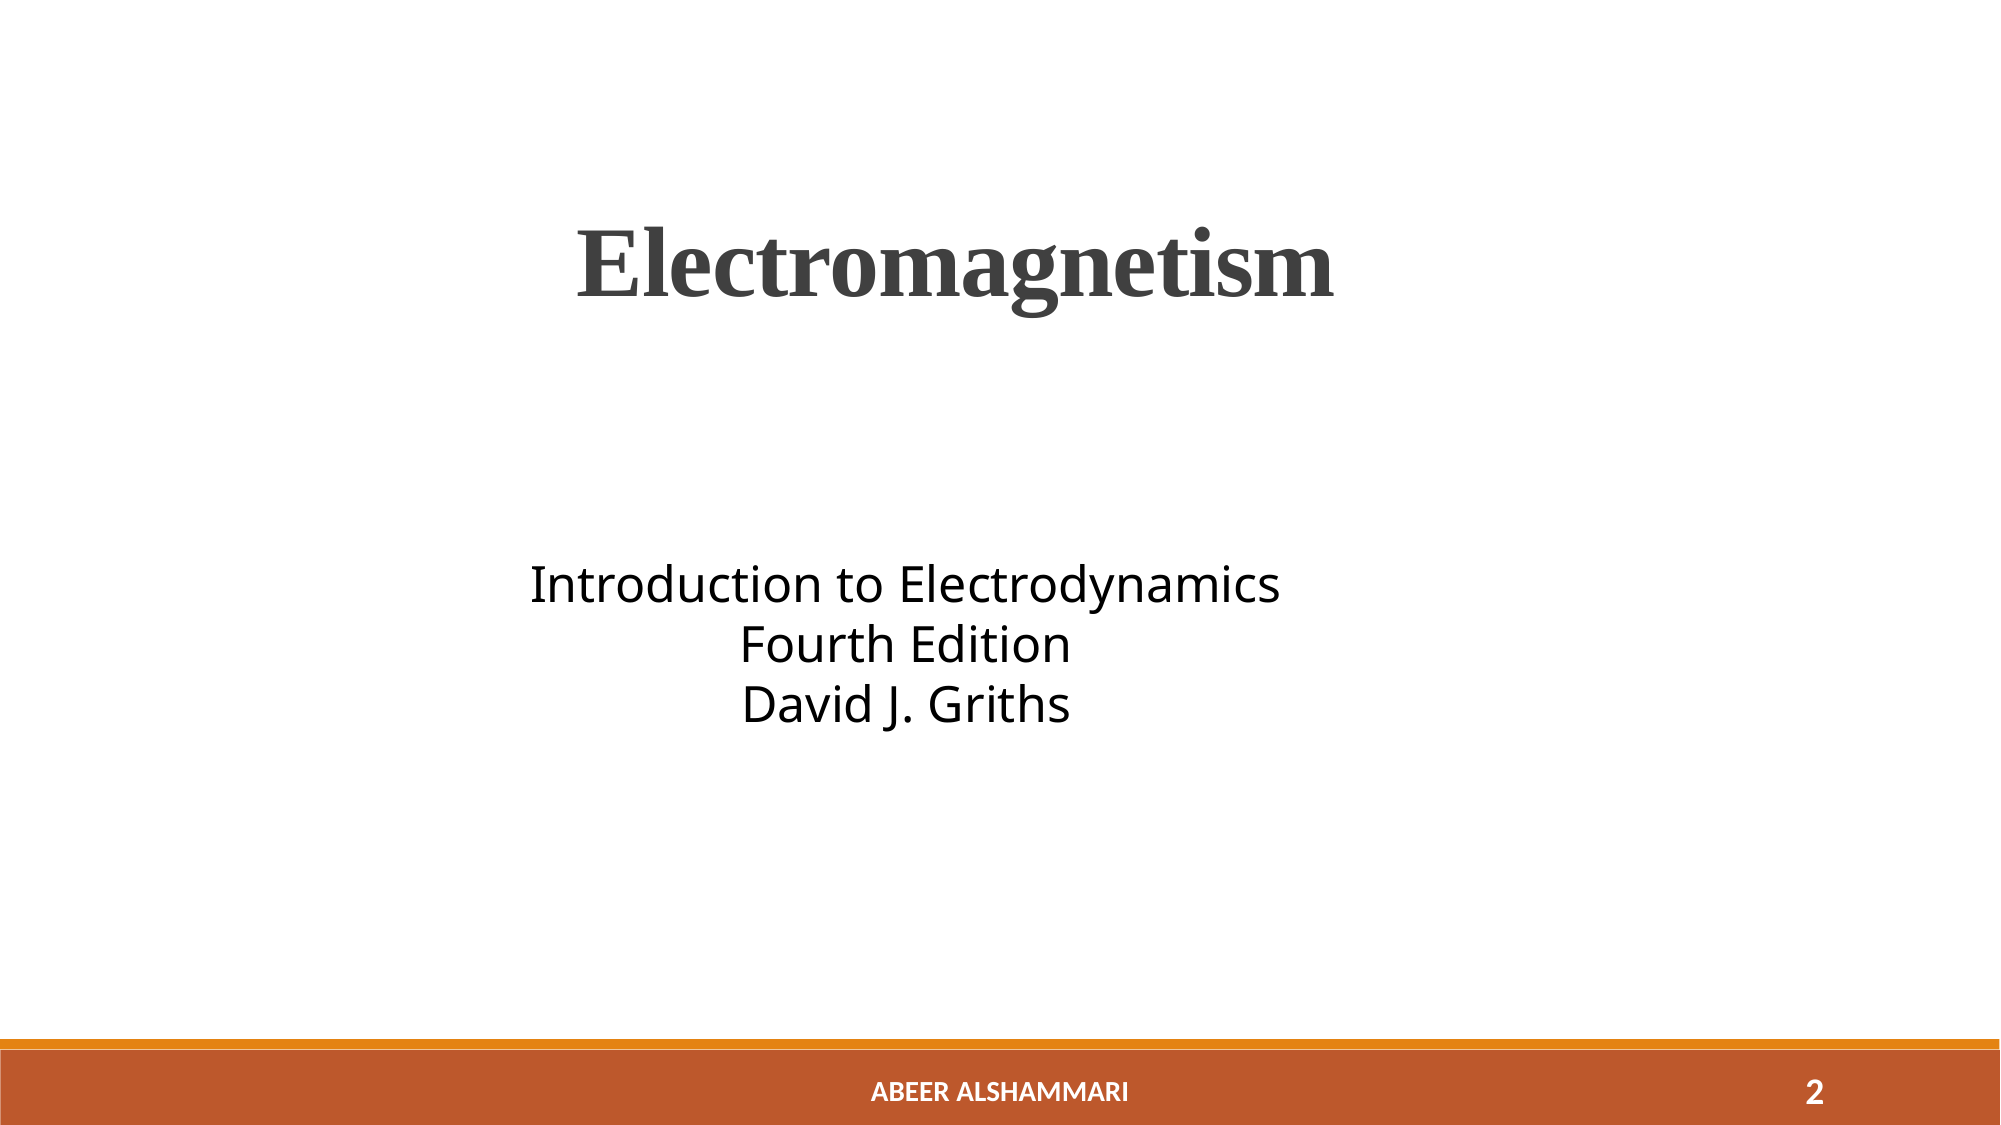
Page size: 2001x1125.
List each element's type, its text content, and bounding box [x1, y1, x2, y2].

footer Abeer Alshammari [604, 1059, 1396, 1120]
slide_number 2 [1624, 1059, 1840, 1120]
text_box Introduction to Electrodynamics Fourth Edition David J. Griths [515, 545, 1298, 741]
text_box Electromagnetism [318, 208, 1594, 546]
